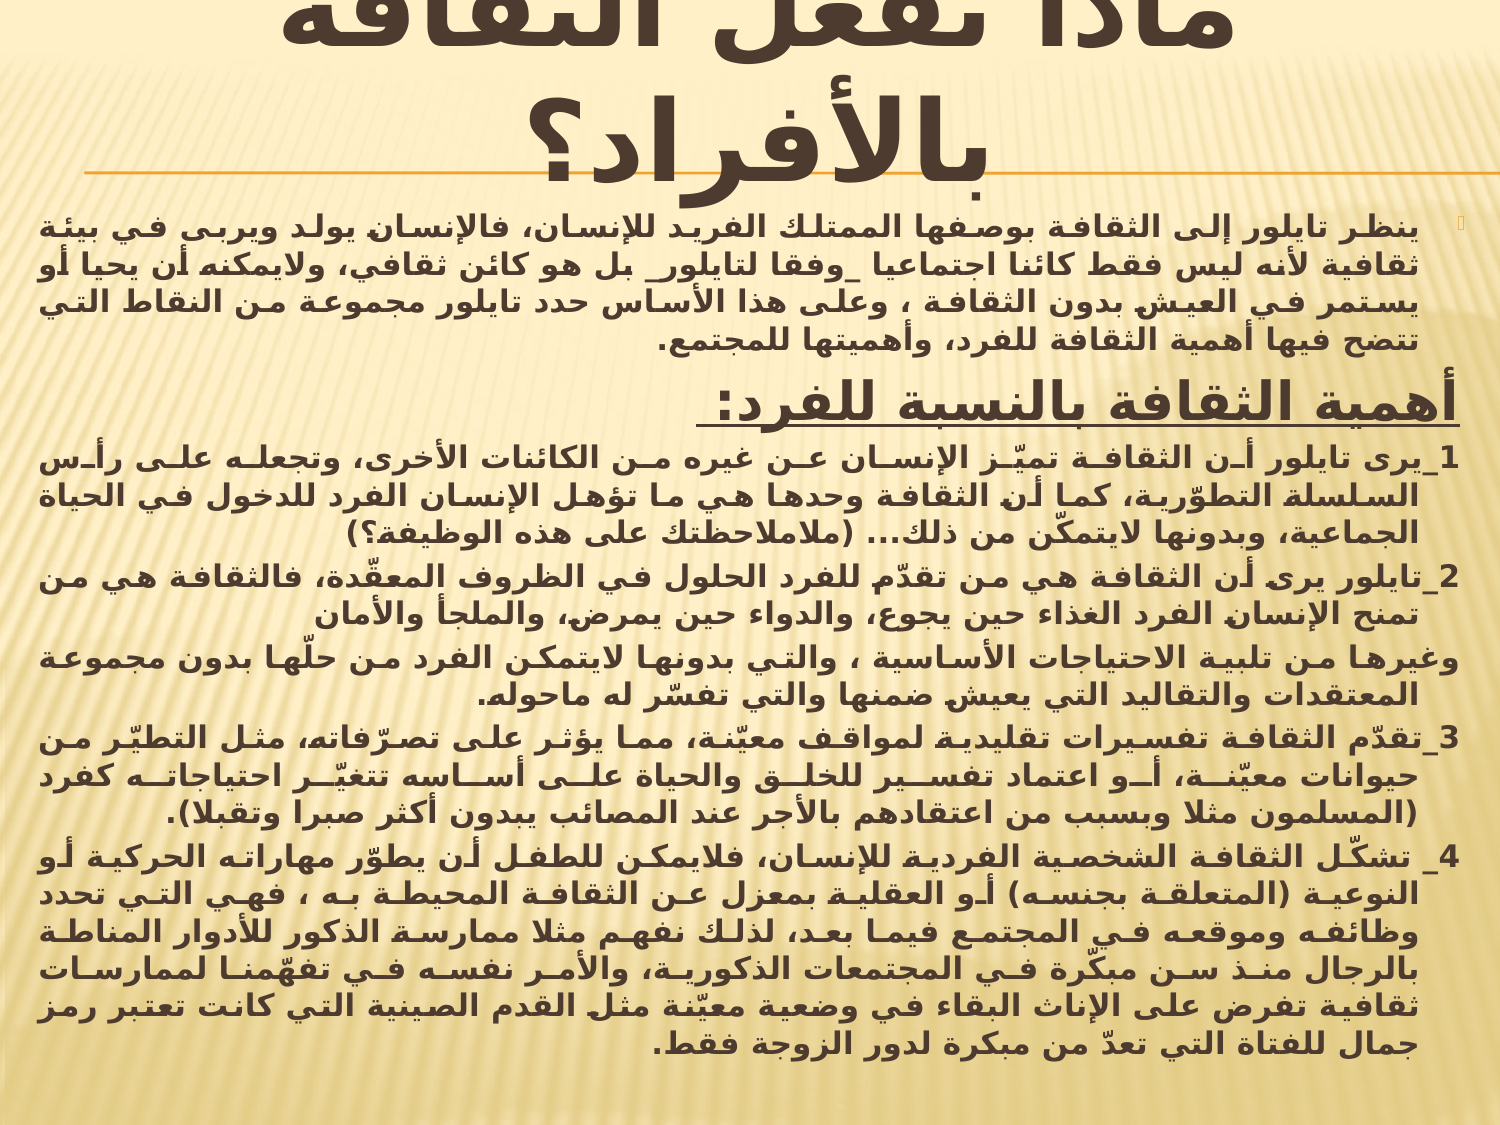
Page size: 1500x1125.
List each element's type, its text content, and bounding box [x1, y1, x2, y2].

list ينظر تايلور إلى الثقافة بوصفها الممتلك الفريد للإنسان، فالإنسان يولد ويربى في بيئة ثقافية لأنه ليس فقط كائنا اجتماعيا _وفقا لتايلور_ بل هو كائن ثقافي، ولايمكنه أن يحيا أو يستمر في العيش بدون الثقافة ، وعلى هذا الأساس حدد تايلور مجموعة من النقاط التي تتضح فيها أهمية الثقافة للفرد، وأهميتها للمجتمع. أهمية الثقافة بالنسبة للفرد: 1_يرى تايلور أن الثقافة تميّز الإنسان عن غيره من الكائنات الأخرى، وتجعله على رأس السلسلة التطوّرية، كما أن الثقافة وحدها هي ما تؤهل الإنسان الفرد للدخول في الحياة الجماعية، وبدونها لايتمكّن من ذلك... (ملاملاحظتك على هذه الوظيفة؟) 2_تايلور يرى أن الثقافة هي من تقدّم للفرد الحلول في الظروف المعقّدة، فالثقافة هي من تمنح الإنسان الفرد الغذاء حين يجوع، والدواء حين يمرض، والملجأ والأمان وغيرها من تلبية الاحتياجات الأساسية ، والتي بدونها لايتمكن الفرد من حلّها بدون مجموعة المعتقدات والتقاليد التي يعيش ضمنها والتي تفسّر له ماحوله. 3_تقدّم الثقافة تفسيرات تقليدية لمواقف معيّنة، مما يؤثر على تصرّفاته، مثل التطيّر من حيوانات معيّنة، أو اعتماد تفسير للخلق والحياة على أساسه تتغيّر احتياجاته كفرد (المسلمون مثلا وبسبب من اعتقادهم بالأجر عند المصائب يبدون أكثر صبرا وتقبلا). 4_ تشكّل الثقافة الشخصية الفردية للإنسان، فلايمكن للطفل أن يطوّر مهاراته الحركية أو النوعية (المتعلقة بجنسه) أو العقلية بمعزل عن الثقافة المحيطة به ، فهي التي تحدد وظائفه وموقعه في المجتمع فيما بعد، لذلك نفهم مثلا ممارسة الذكور للأدوار المناطة بالرجال منذ سن مبكّرة في المجتمعات الذكورية، والأمر نفسه في تفهّمنا لممارسات ثقافية تفرض على الإناث البقاء في وضعية معيّنة مثل القدم الصينية التي كانت تعتبر رمز جمال للفتاة التي تعدّ من مبكرة لدور الزوجة فقط. [23, 199, 1475, 1102]
title ماذا تفعل الثقافة بالأفراد؟ [46, 0, 1472, 138]
